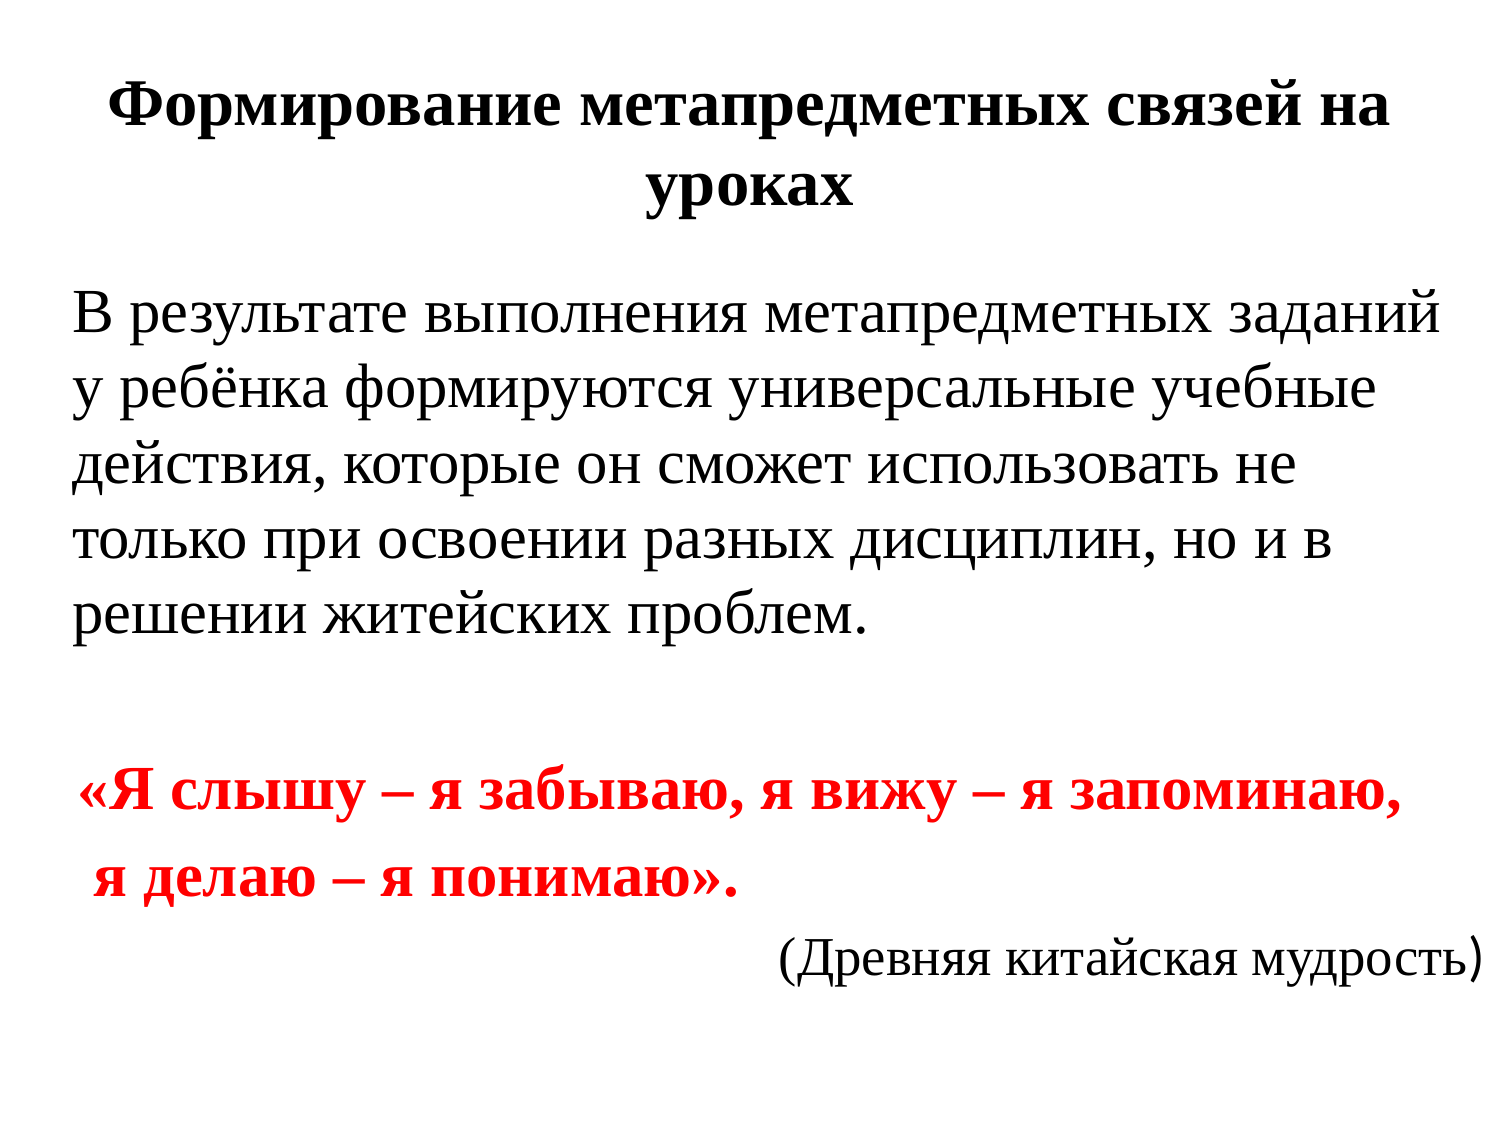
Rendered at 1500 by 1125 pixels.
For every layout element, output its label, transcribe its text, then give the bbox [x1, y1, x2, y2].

title Формирование метапредметных связей на уроках [75, 45, 1425, 233]
list В результате выполнения метапредметных заданий у ребёнка формируются универсальные учебные действия, которые он сможет использовать не только при освоении разных дисциплин, но и в решении житейских проблем. «Я слышу – я забываю, я вижу – я запоминаю, я делаю – я понимаю». (Древняя китайская мудрость) [0, 262, 1500, 1005]
